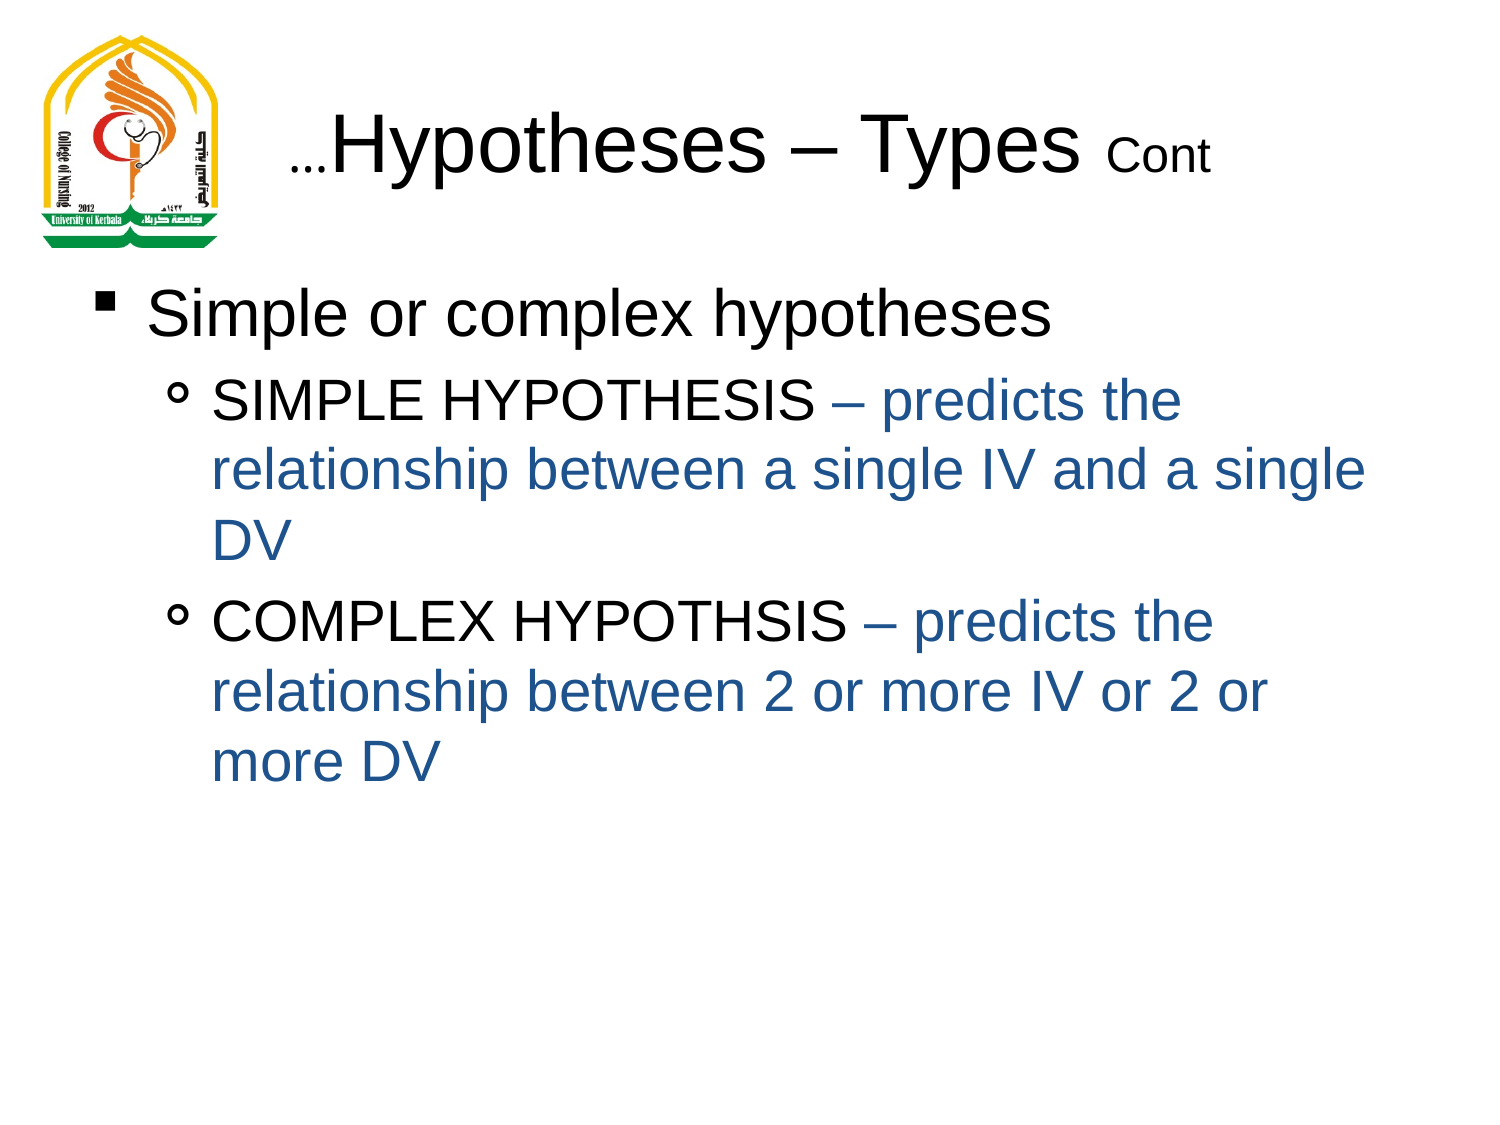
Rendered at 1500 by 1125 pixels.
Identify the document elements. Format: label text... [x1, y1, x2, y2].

picture [40, 34, 218, 248]
list Simple or complex hypotheses SIMPLE HYPOTHESIS – predicts the relationship between a single IV and a single DV COMPLEX HYPOTHSIS – predicts the relationship between 2 or more IV or 2 or more DV [75, 262, 1425, 1005]
title Hypotheses – Types Cont… [222, 45, 1425, 233]
